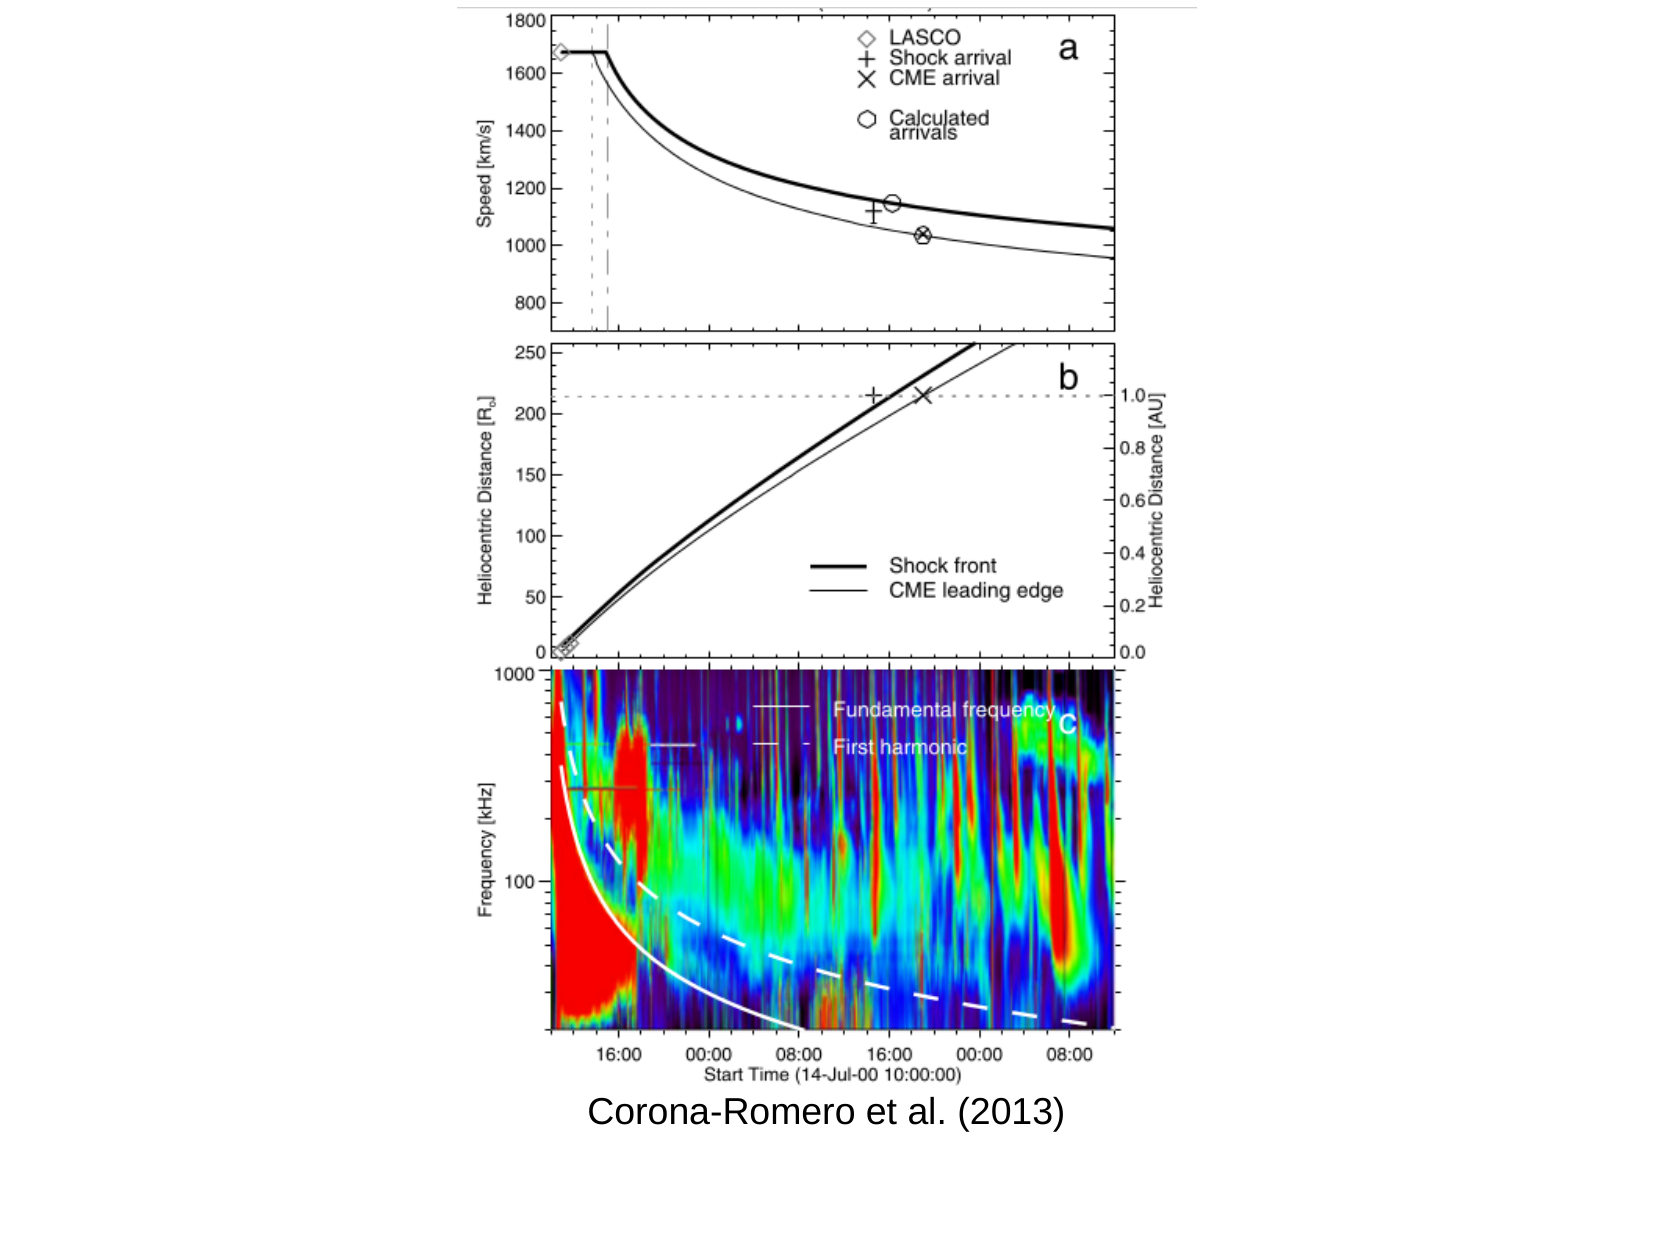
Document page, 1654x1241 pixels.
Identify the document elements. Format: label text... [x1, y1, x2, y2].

text_box Corona-Romero et al. (2013) [174, 1079, 1480, 1227]
picture [456, 7, 1197, 1096]
